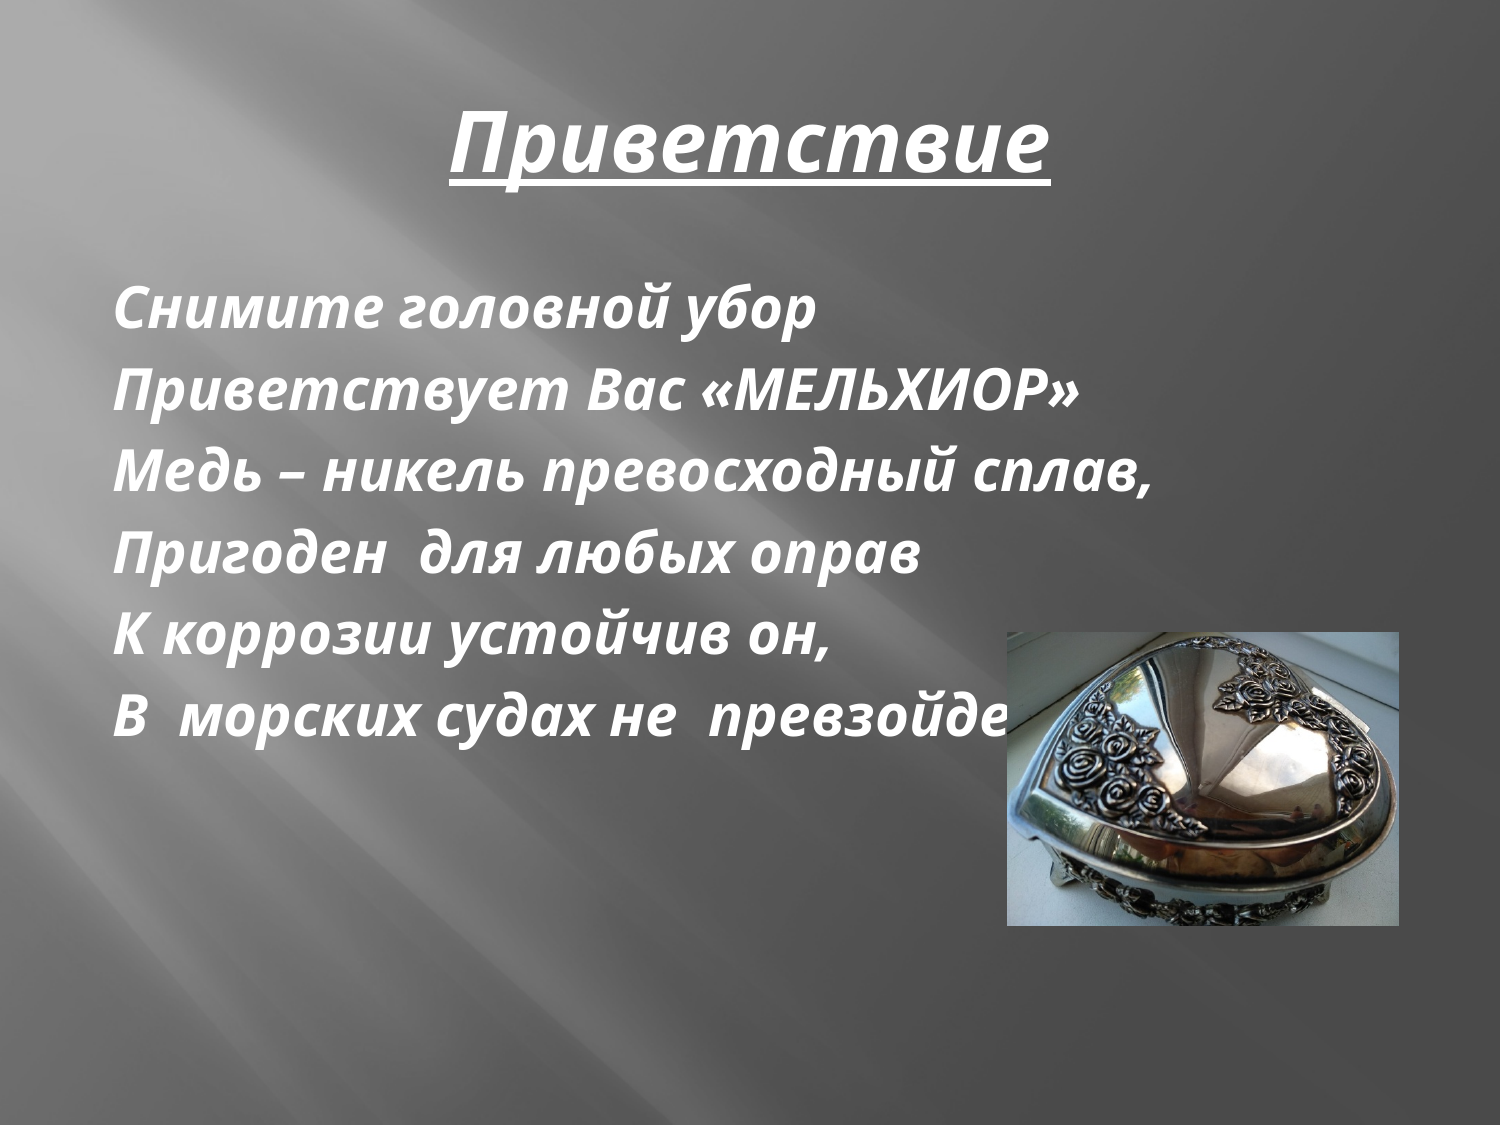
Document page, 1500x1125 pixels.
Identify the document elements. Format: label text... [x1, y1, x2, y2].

picture [1007, 632, 1399, 927]
title Приветствие [75, 45, 1425, 233]
list Снимите головной убор Приветствует Вас «МЕЛЬХИОР» Медь – никель превосходный сплав, Пригоден для любых оправ К коррозии устойчив он, В морских судах не превзойден. [75, 262, 1425, 1035]
